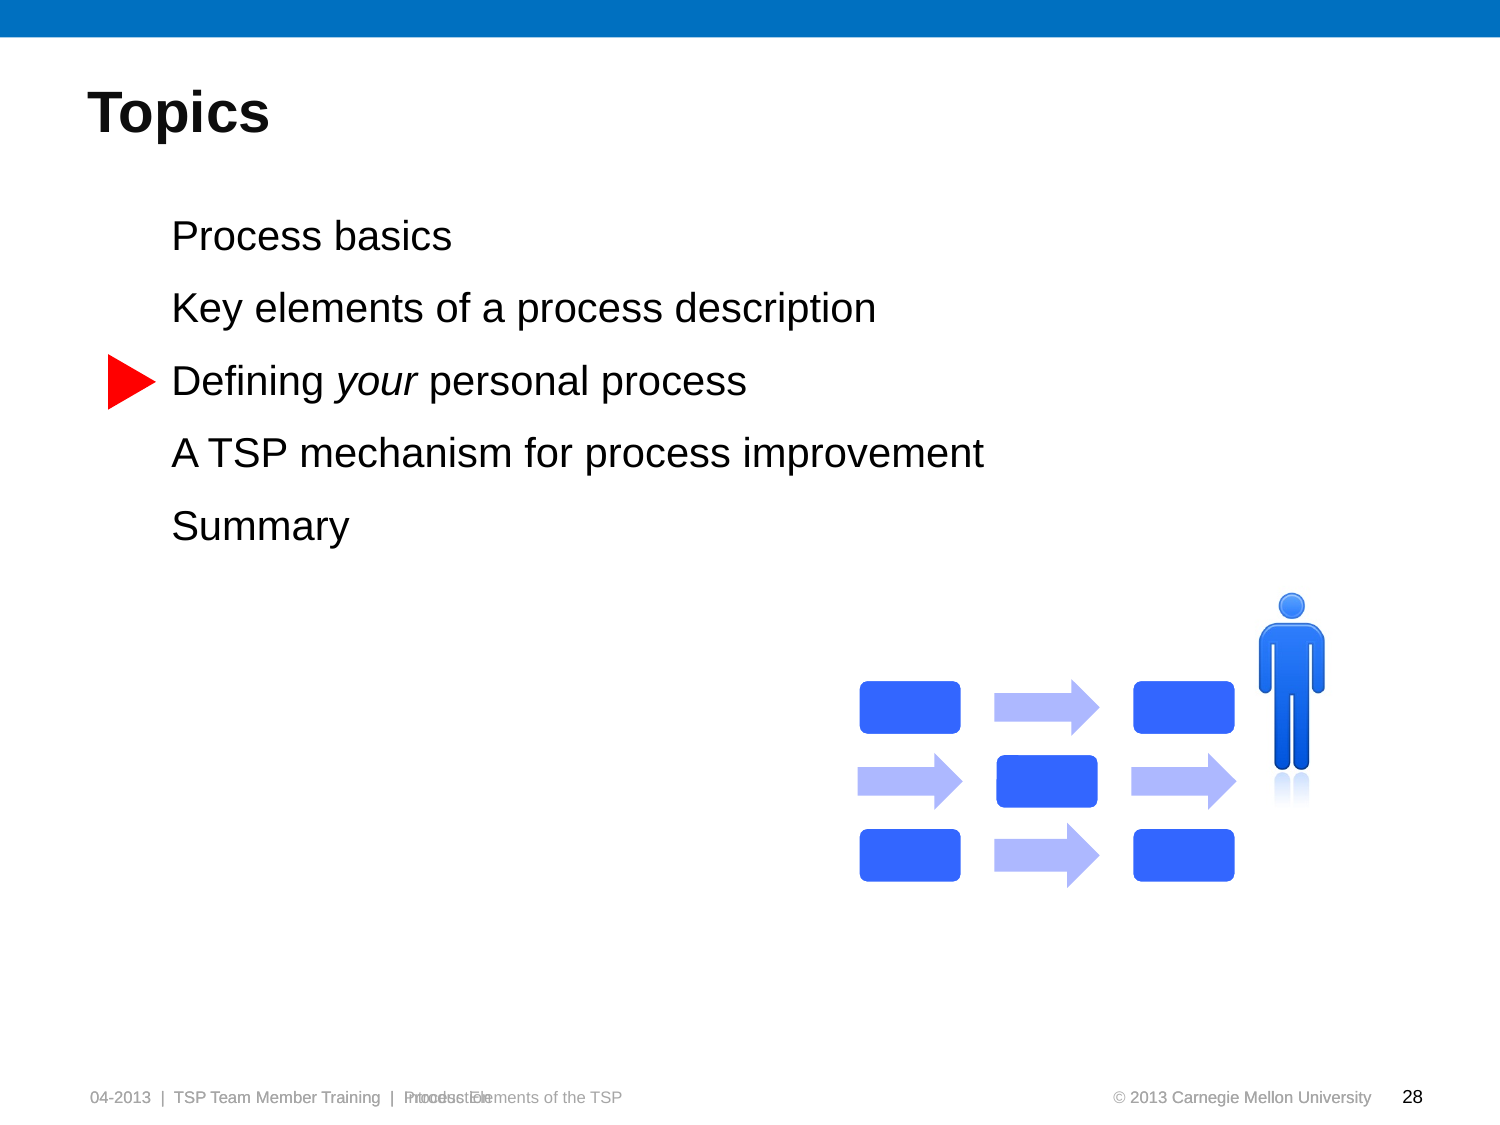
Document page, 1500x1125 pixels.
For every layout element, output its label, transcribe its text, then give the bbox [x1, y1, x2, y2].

list Process basics Key elements of a process description Defining your personal process A TSP mechanism for process improvement Summary [170, 212, 1440, 1026]
title Topics [87, 87, 1439, 226]
text_box [108, 354, 156, 410]
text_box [857, 678, 1237, 847]
picture [1222, 575, 1339, 816]
